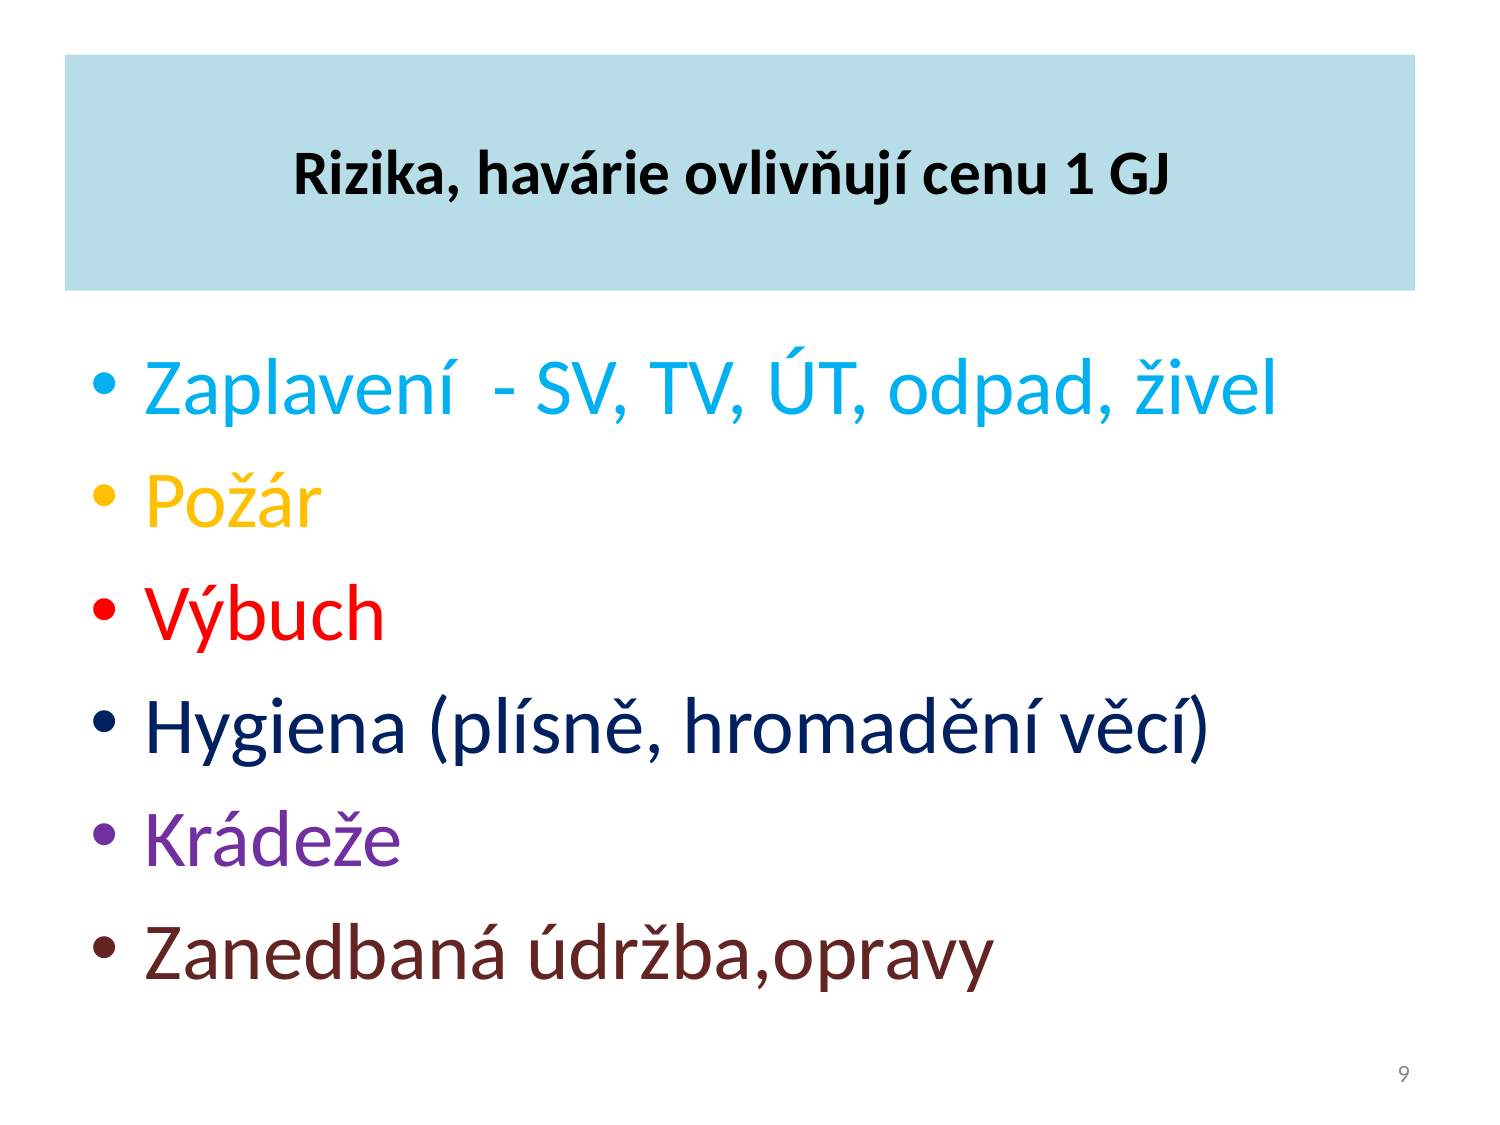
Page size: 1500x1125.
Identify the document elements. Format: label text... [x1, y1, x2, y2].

slide_number 9 [1074, 1042, 1425, 1103]
title Rizika, havárie ovlivňují cenu 1 GJ [64, 54, 1415, 291]
list Zaplavení - SV, TV, ÚT, odpad, živel Požár Výbuch Hygiena (plísně, hromadění věcí) Krádeže Zanedbaná údržba,opravy [75, 326, 1425, 1005]
